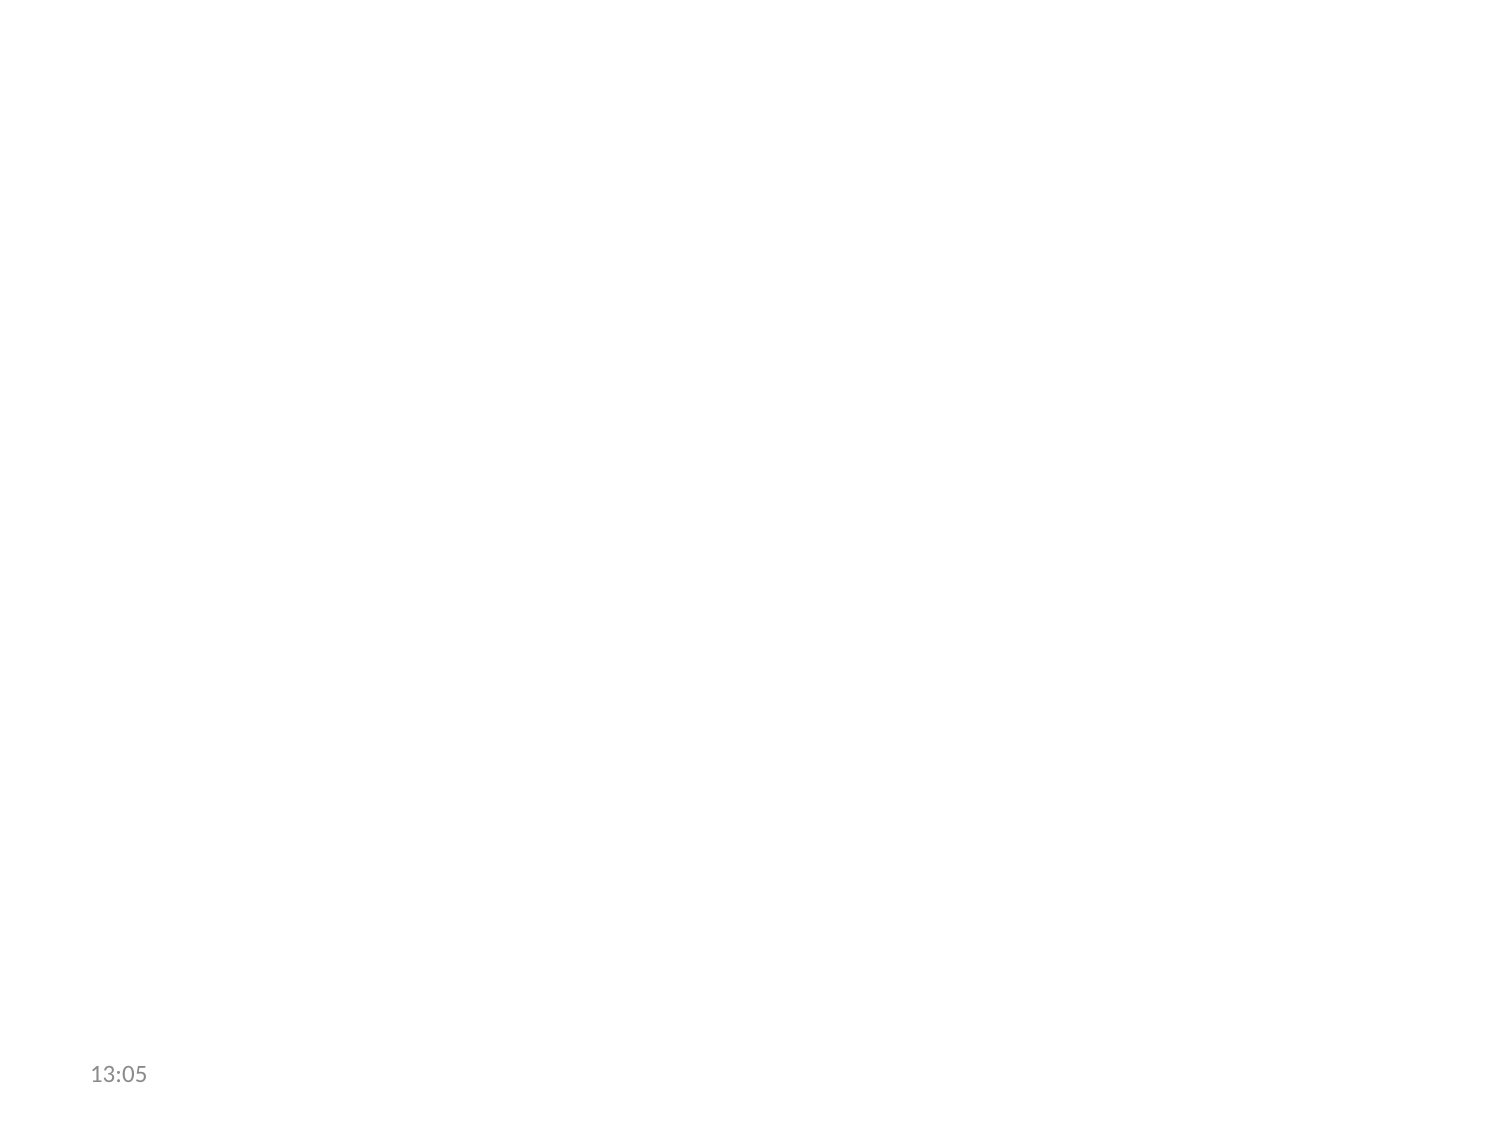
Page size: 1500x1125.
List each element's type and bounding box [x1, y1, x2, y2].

slide_number [75, 1042, 425, 1103]
